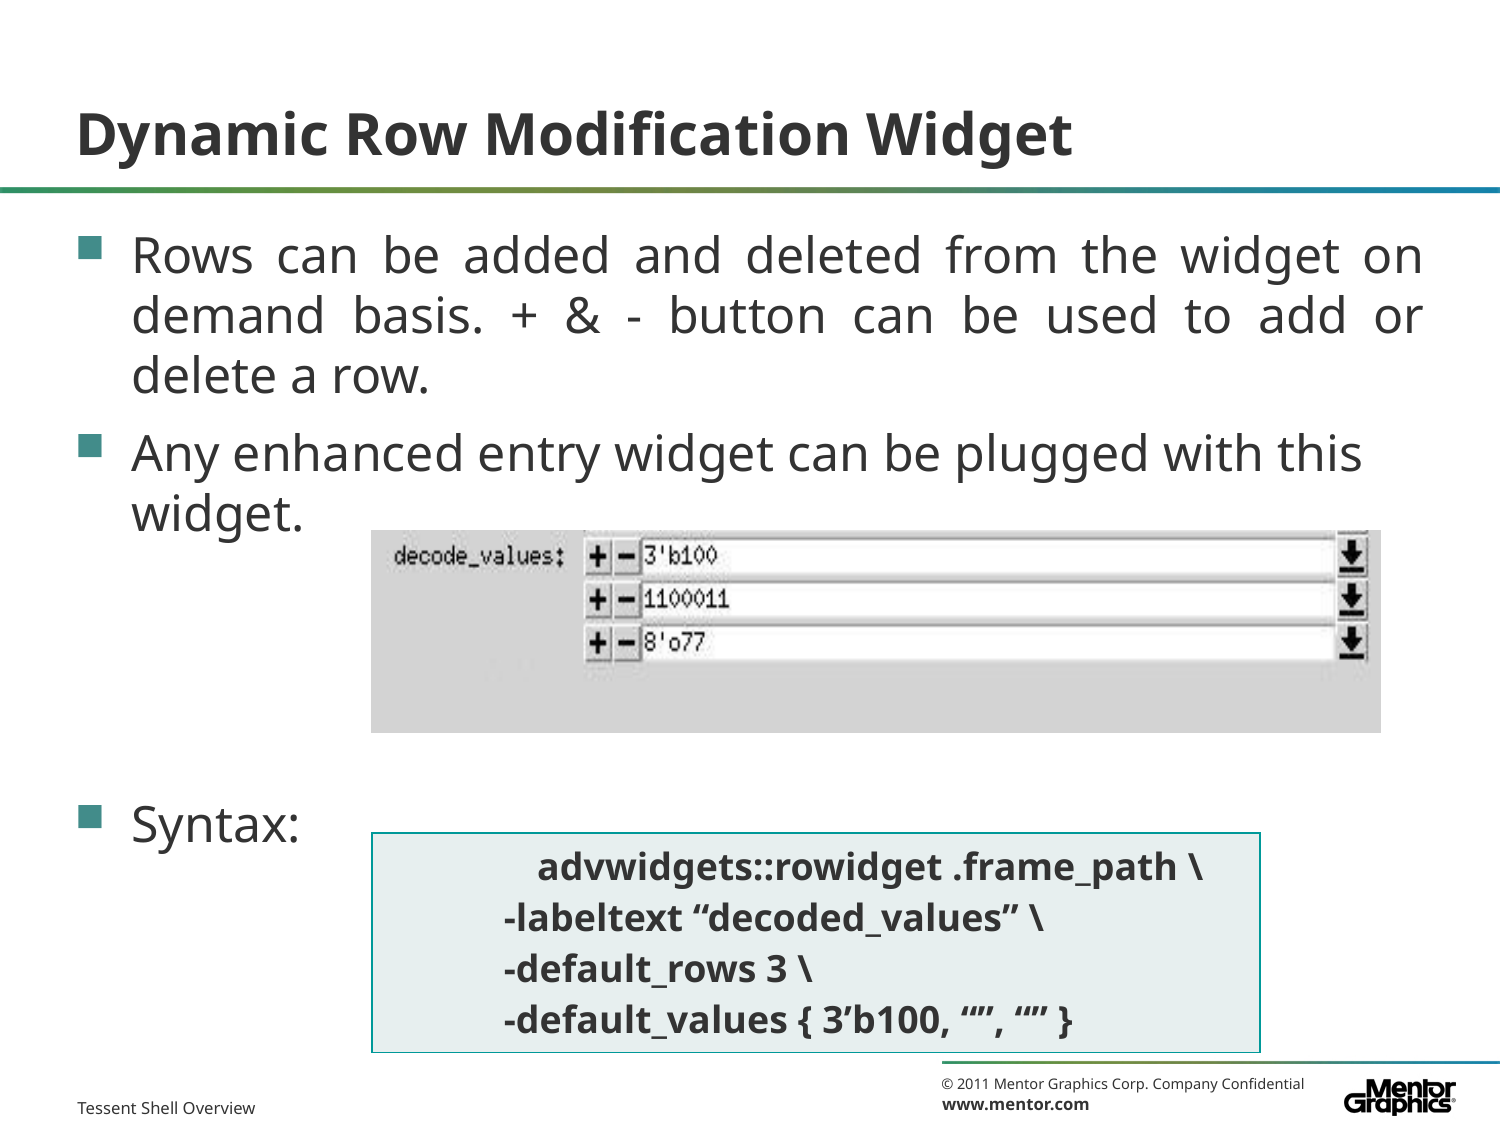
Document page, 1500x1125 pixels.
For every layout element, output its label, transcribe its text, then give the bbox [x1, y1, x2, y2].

picture [371, 530, 1382, 733]
list Rows can be added and deleted from the widget on demand basis. + & - button can be used to add or delete a row. Any enhanced entry widget can be plugged with this widget. Syntax: [0, 215, 1500, 1048]
picture [0, 176, 1500, 215]
title Dynamic Row Modification Widget [0, 0, 1500, 176]
footer Tessent Shell Overview [62, 1086, 918, 1125]
table_header advwidgets::rowidget .frame_path \ -labeltext “decoded_values” \ -default_rows 3 \ -default_values { 3’b100, “”, “” } [373, 834, 1259, 1052]
picture [0, 1048, 1500, 1125]
